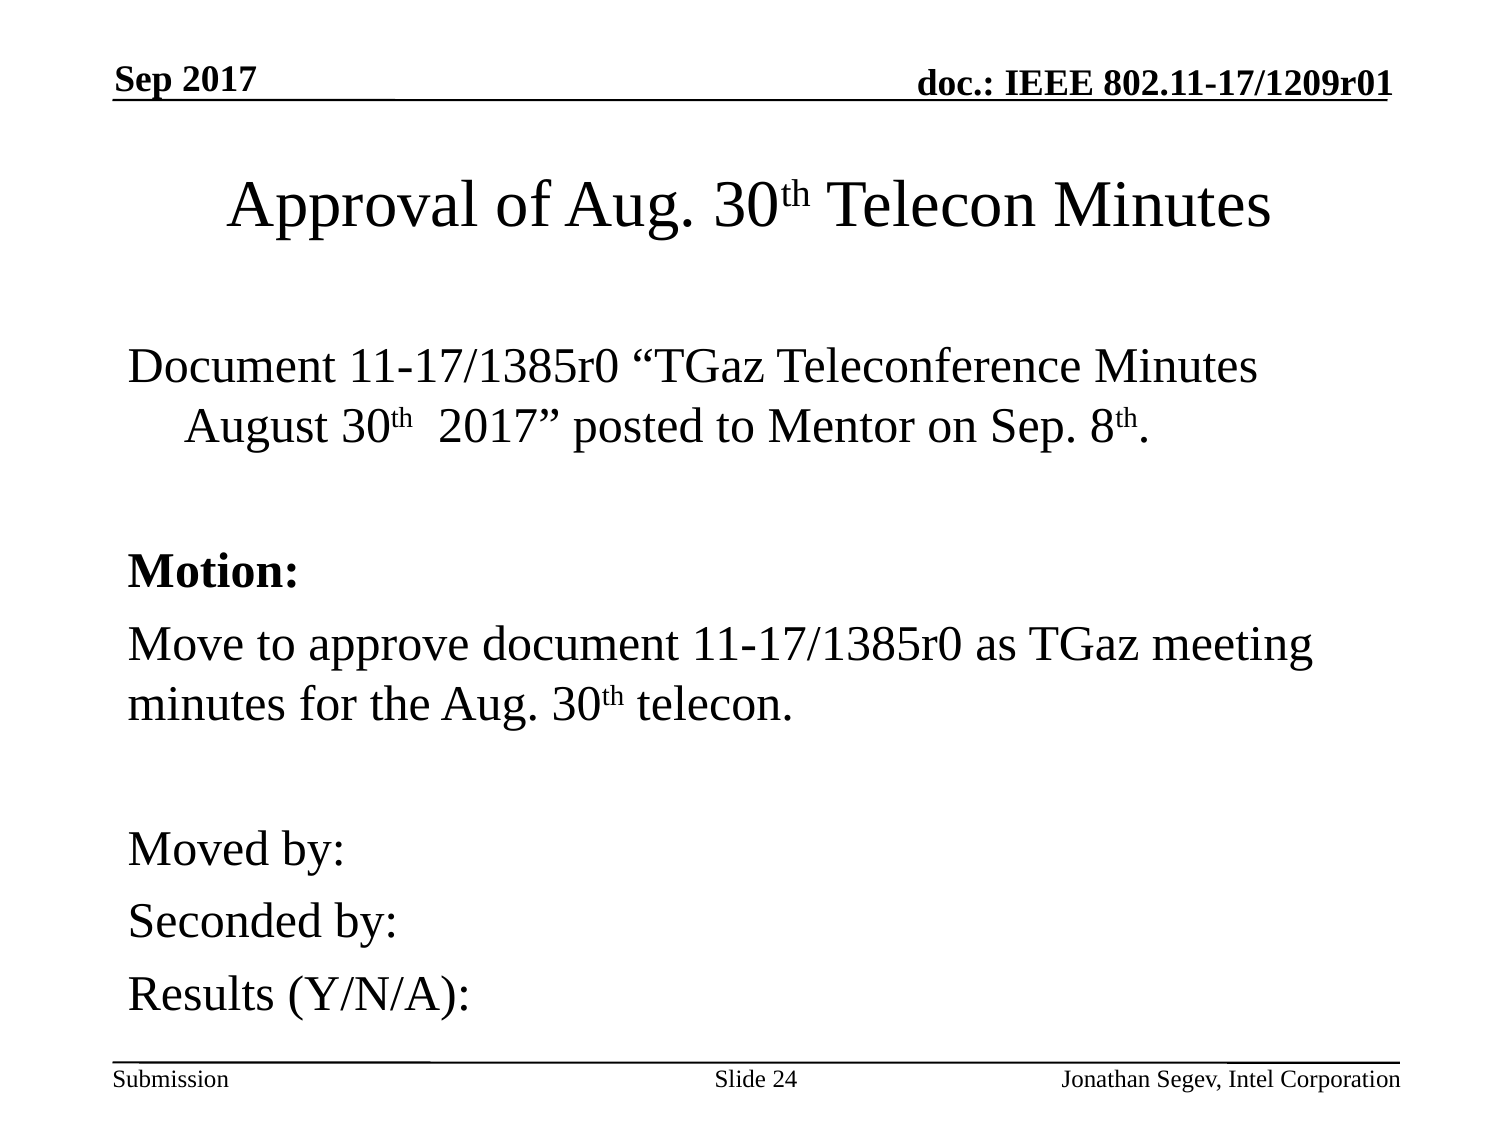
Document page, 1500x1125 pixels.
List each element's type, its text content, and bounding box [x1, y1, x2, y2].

slide_number Slide 24 [712, 1061, 800, 1123]
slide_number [114, 54, 423, 100]
title Approval of Aug. 30th Telecon Minutes [112, 112, 1388, 288]
list Document 11-17/1385r0 “TGaz Teleconference Minutes August 30th 2017” posted to Mentor on Sep. 8th. Motion: Move to approve document 11-17/1385r0 as TGaz meeting minutes for the Aug. 30th telecon. Moved by: Seconded by: Results (Y/N/A): [112, 324, 1388, 1000]
footer Jonathan Segev, Intel Corporation [878, 1061, 1402, 1093]
